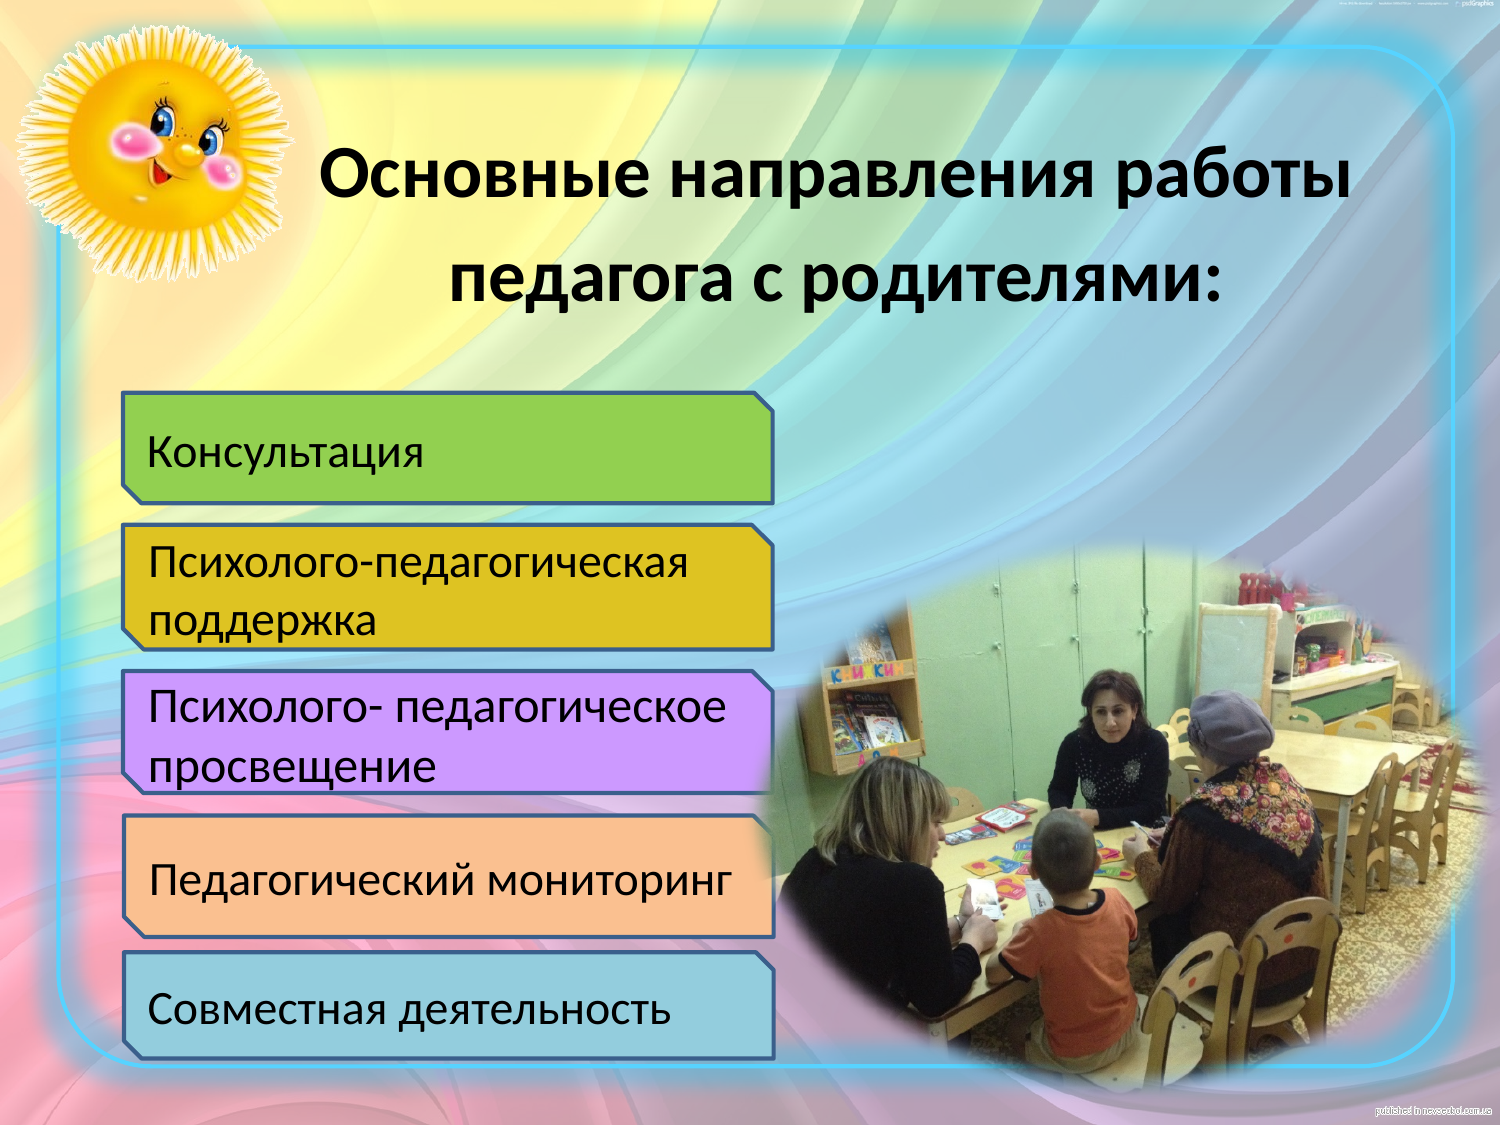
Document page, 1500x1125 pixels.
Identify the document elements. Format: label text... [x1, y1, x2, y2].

text_box Педагогический мониторинг [121, 813, 736, 940]
picture [741, 530, 1500, 1101]
text_box Психолого- педагогическое просвещение [120, 668, 736, 796]
text_box Психолого-педагогическая поддержка [120, 522, 759, 652]
text_box Консультация [120, 390, 775, 506]
picture [11, 11, 340, 340]
text_box Совместная деятельность [121, 950, 736, 1061]
text_box Основные направления работы педагога с родителями: [301, 101, 1373, 324]
